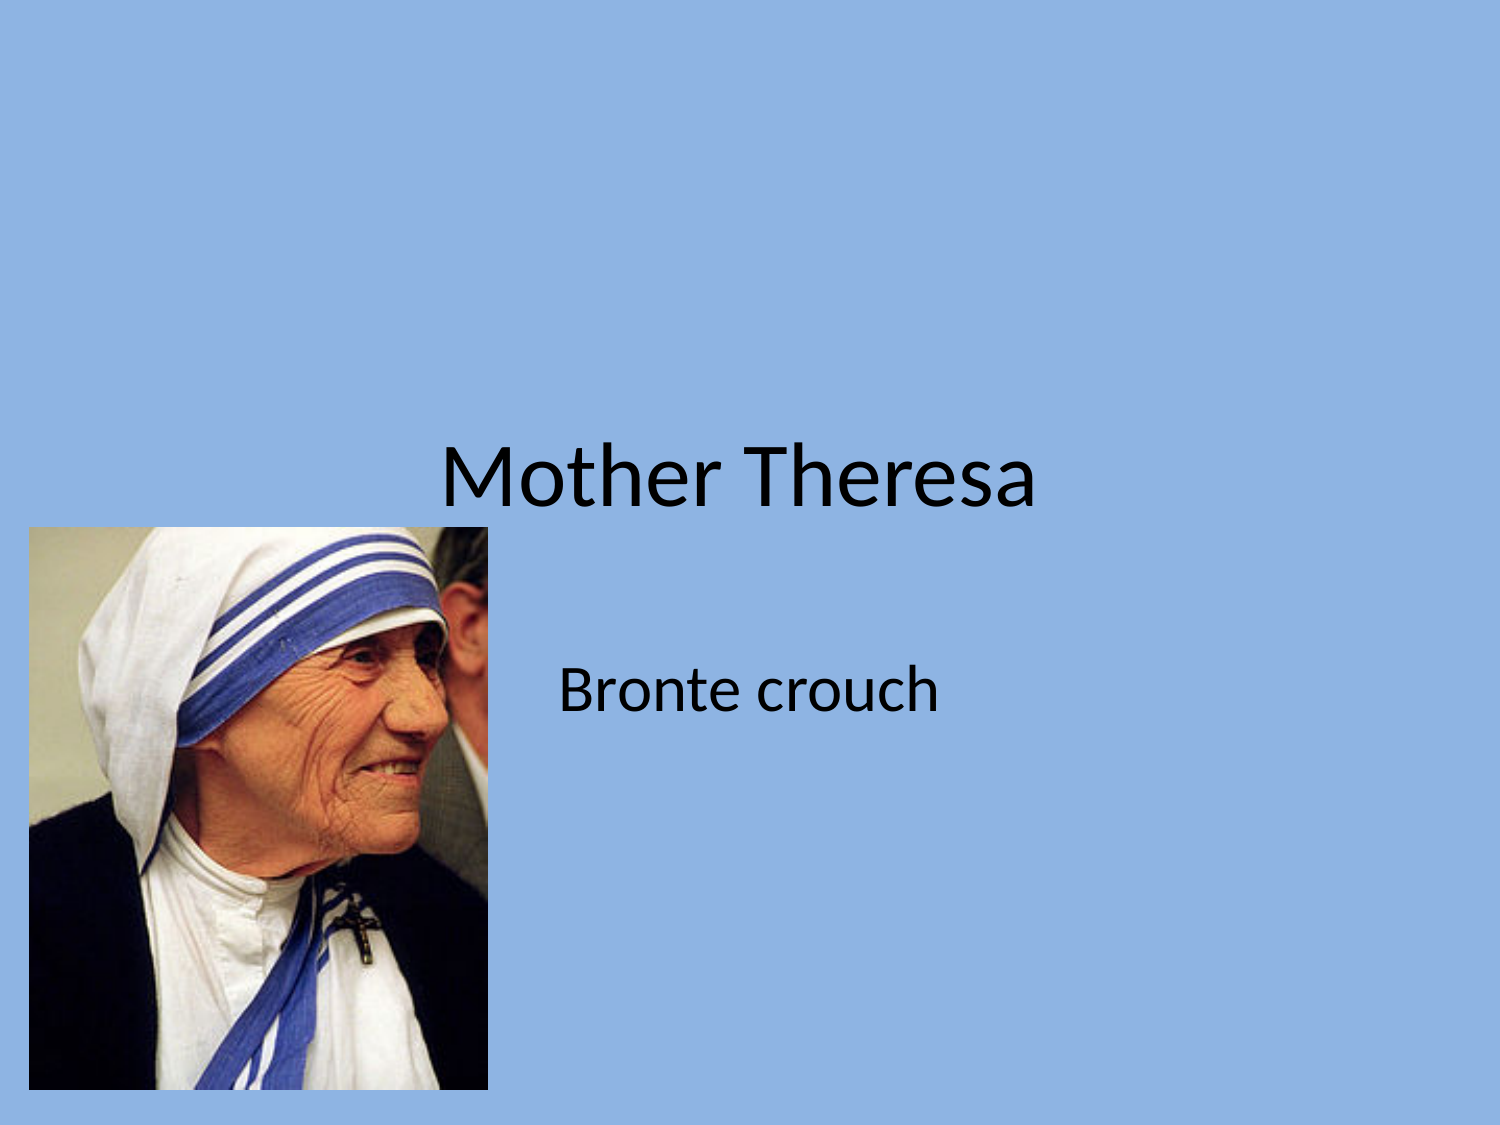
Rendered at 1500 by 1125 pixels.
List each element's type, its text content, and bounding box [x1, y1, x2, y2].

picture [29, 526, 489, 1090]
title Mother Theresa [112, 349, 1388, 591]
subtitle Bronte crouch [493, 637, 1275, 925]
